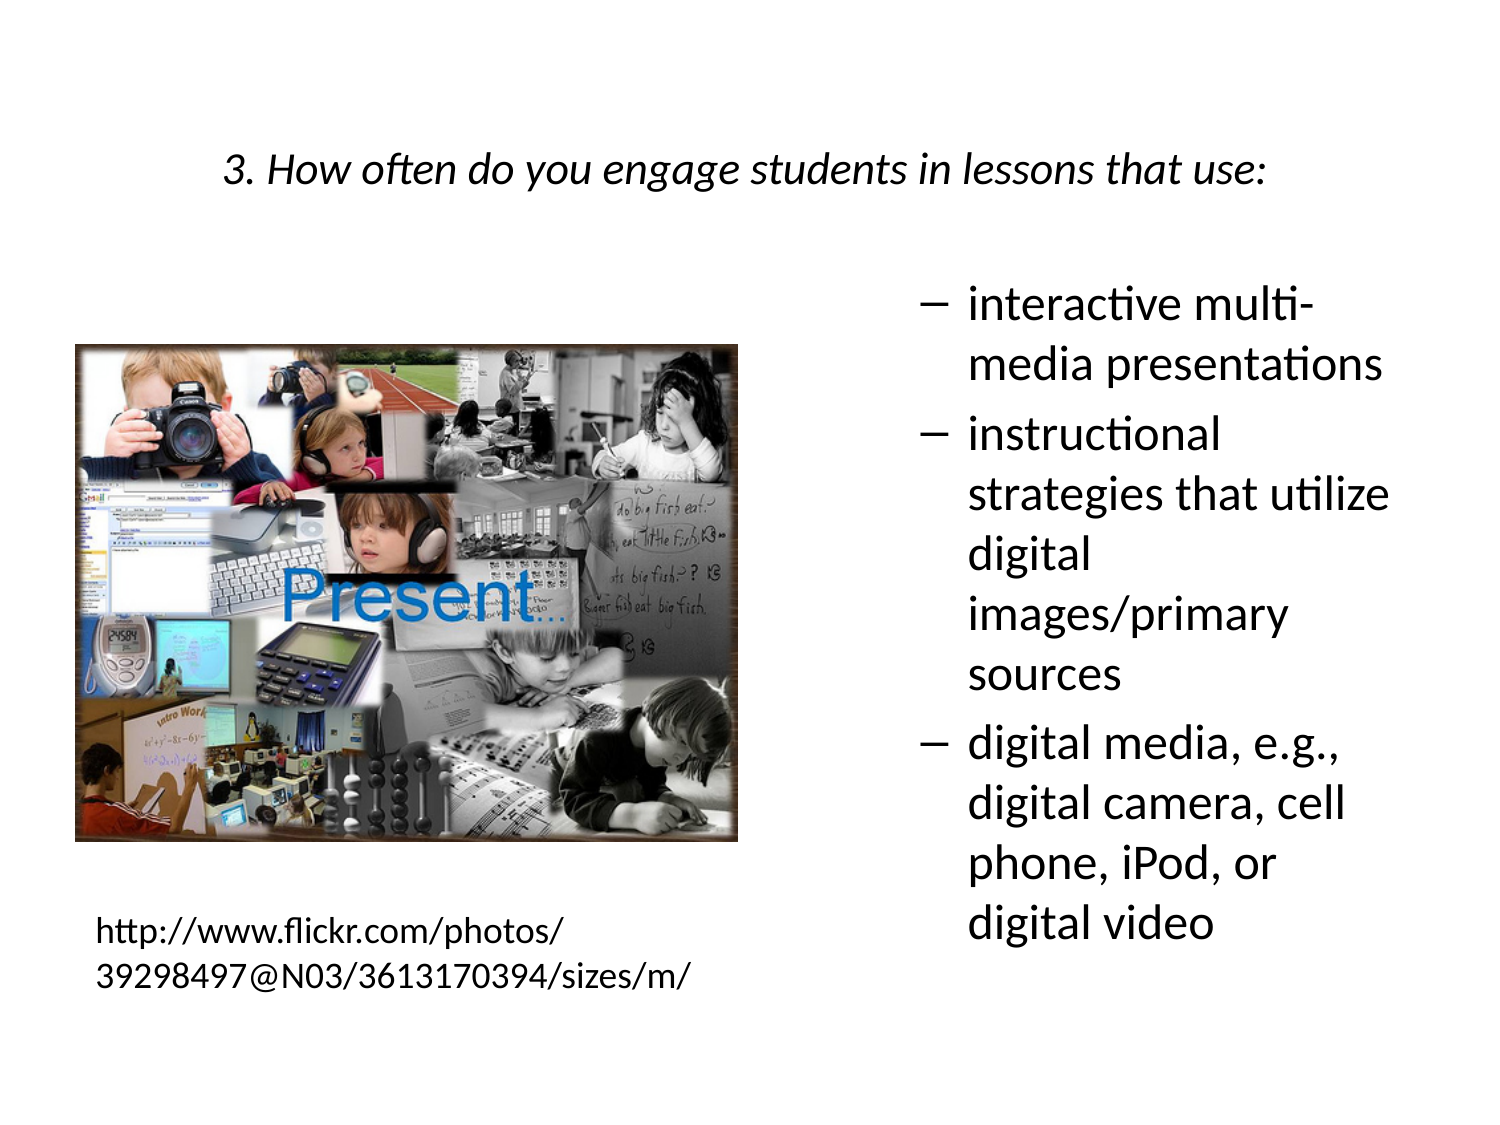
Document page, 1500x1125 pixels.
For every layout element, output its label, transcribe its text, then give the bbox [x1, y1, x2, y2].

text_box http://www.flickr.com/photos/39298497@N03/3613170394/sizes/m/ [80, 898, 831, 1004]
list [74, 221, 738, 965]
list interactive multi- media presentations instructional strategies that utilize digital images/primary sources digital media, e.g., digital camera, cell phone, iPod, or digital video [830, 262, 1425, 1005]
title 3. How often do you engage students in lessons that use: [75, 75, 1425, 263]
